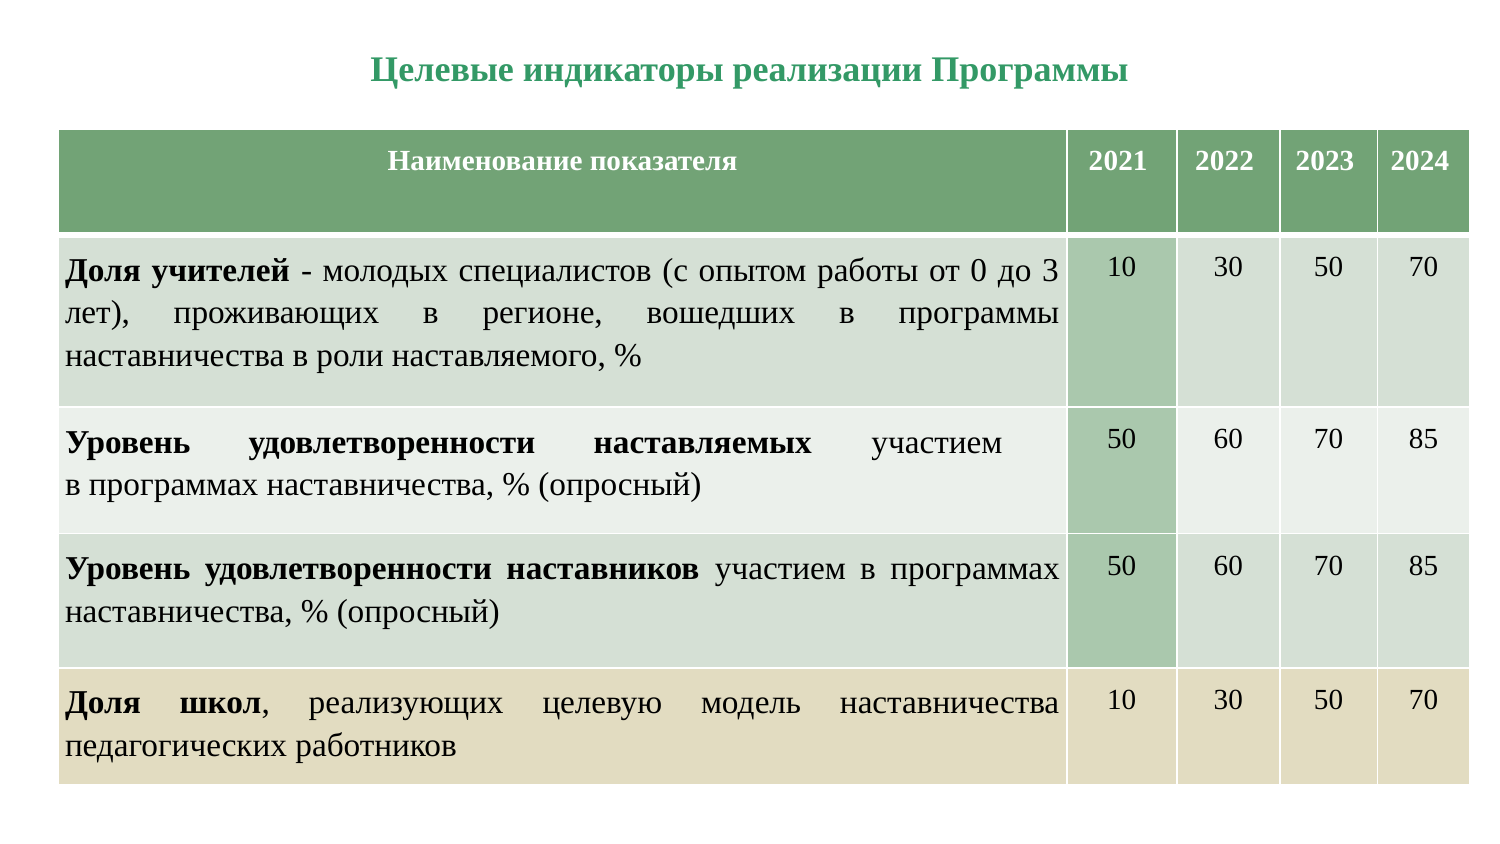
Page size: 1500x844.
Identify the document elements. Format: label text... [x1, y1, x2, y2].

table_cell 70 [1378, 669, 1469, 784]
table_cell 10 [1068, 669, 1176, 784]
table_cell 70 [1281, 534, 1377, 667]
table_cell 30 [1178, 669, 1279, 784]
table_cell 60 [1178, 534, 1279, 667]
table_cell 50 [1281, 669, 1377, 784]
table_cell 50 [1068, 408, 1176, 533]
table_header 2023 [1281, 130, 1377, 232]
table_cell Уровень удовлетворенности наставляемых участием в программах наставничества, % (опросный) [59, 408, 1066, 533]
table_cell 50 [1068, 534, 1176, 667]
table_cell Уровень удовлетворенности наставников участием в программах наставничества, % (опросный) [59, 534, 1066, 667]
table_header 2021 [1068, 130, 1176, 232]
table_cell 70 [1378, 238, 1469, 406]
table_cell 30 [1178, 238, 1279, 406]
table_cell Доля учителей - молодых специалистов (с опытом работы от 0 до 3 лет), проживающих в регионе, вошедших в программы наставничества в роли наставляемого, % [59, 238, 1066, 406]
table_cell 85 [1378, 534, 1469, 667]
table_cell 10 [1068, 238, 1176, 406]
table_cell 85 [1378, 408, 1469, 533]
table_header 2022 [1178, 130, 1279, 232]
table_cell 60 [1178, 408, 1279, 533]
table_cell 50 [1281, 238, 1377, 406]
table_header Наименование показателя [59, 130, 1066, 232]
title Целевые индикаторы реализации Программы [0, 0, 1500, 141]
table_header 2024 [1378, 130, 1469, 232]
table_cell 70 [1281, 408, 1377, 533]
table_cell Доля школ, реализующих целевую модель наставничества педагогических работников [59, 669, 1066, 784]
